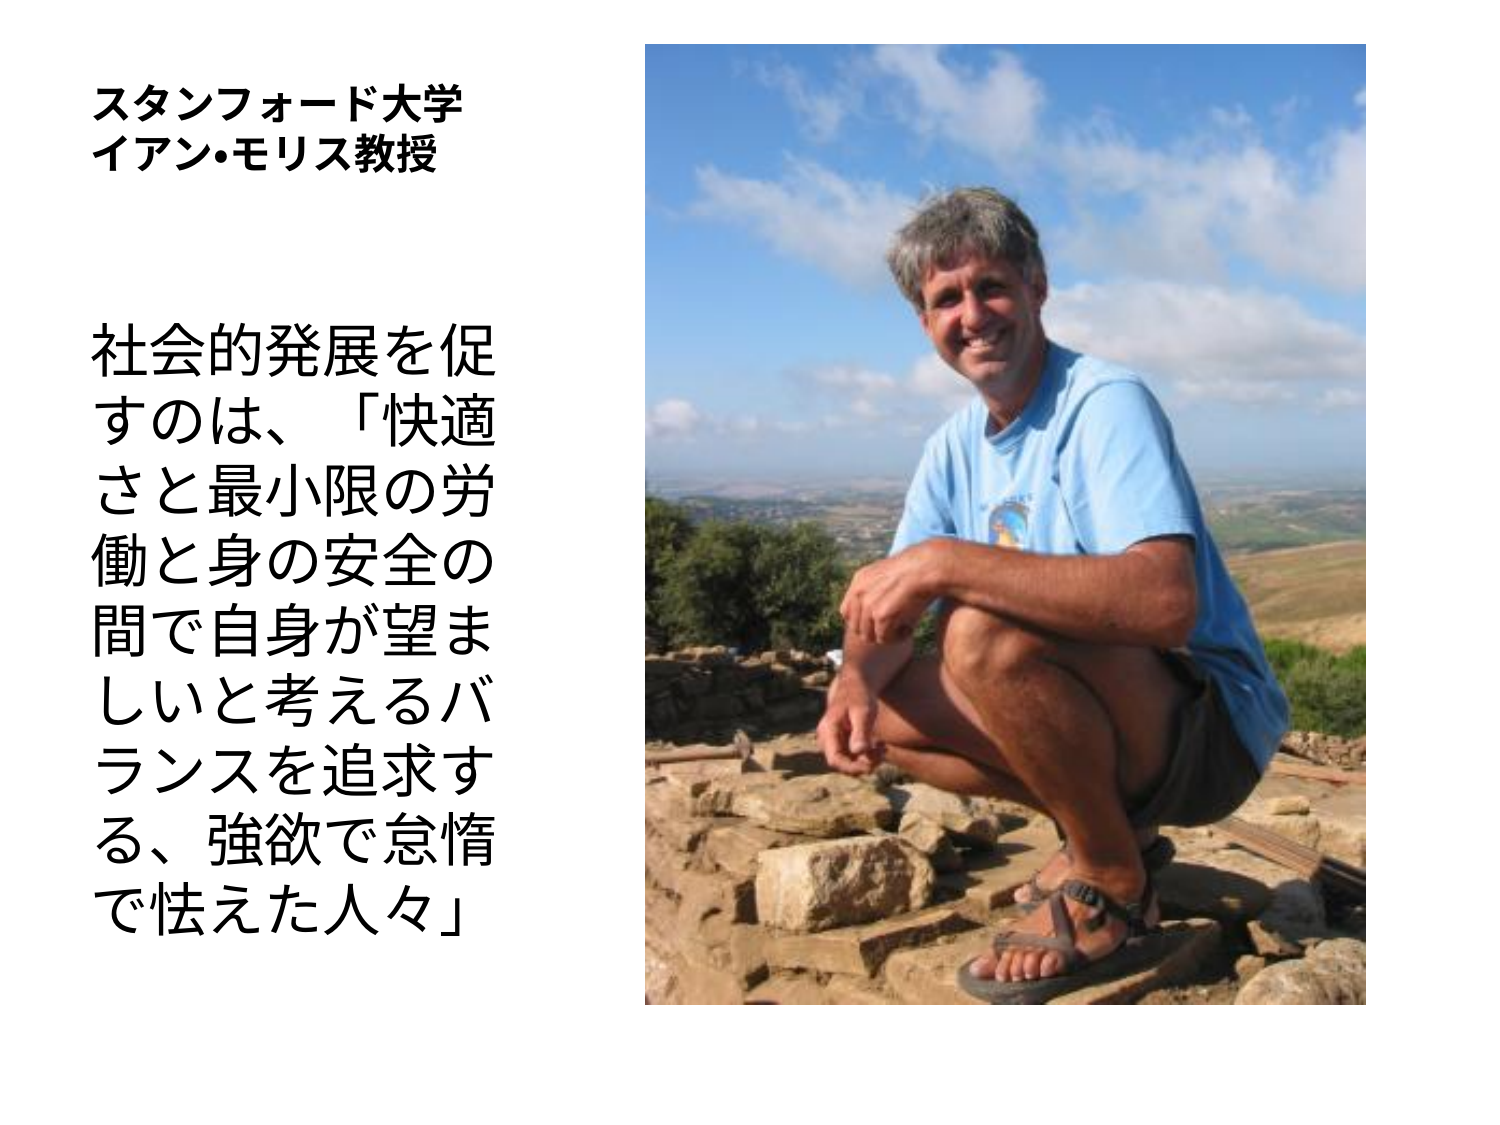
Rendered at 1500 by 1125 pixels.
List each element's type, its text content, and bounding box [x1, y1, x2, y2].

title スタンフォード大学 イアン・モリス教授 [75, 44, 569, 235]
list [586, 44, 1426, 1006]
list 社会的発展を促すのは、「快適さと最小限の労働と身の安全の間で自身が望ましいと考えるバランスを追求する、強欲で怠惰で怯えた人々」 [75, 235, 569, 1005]
